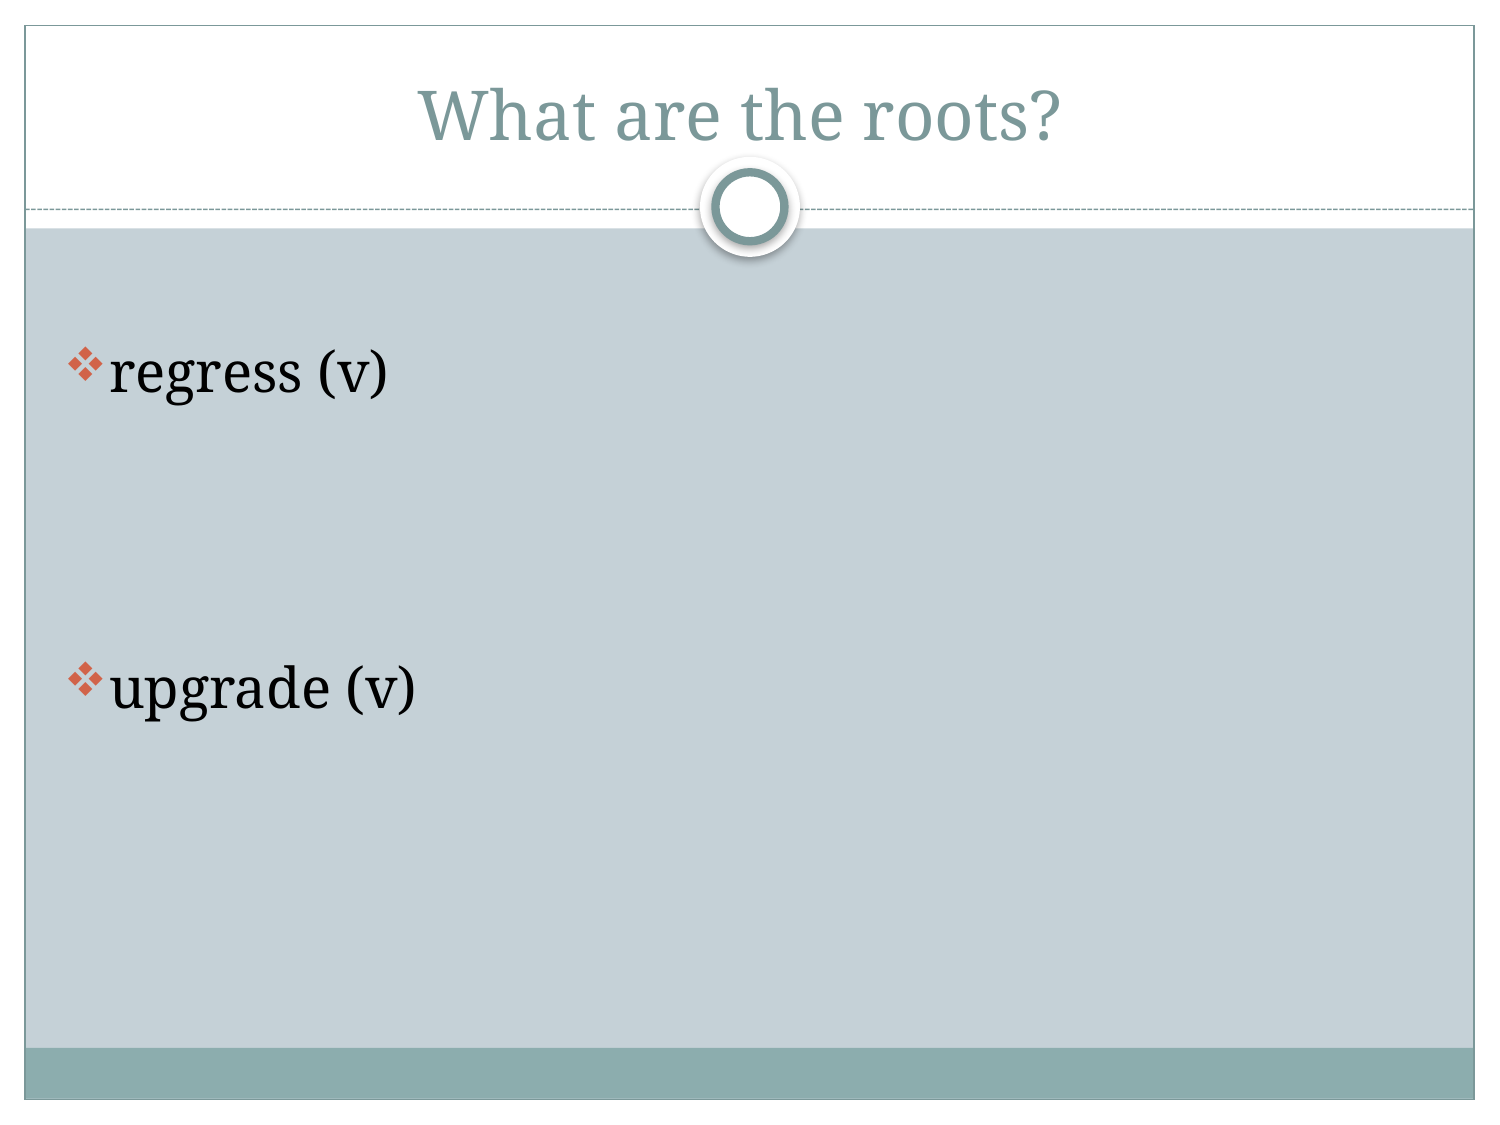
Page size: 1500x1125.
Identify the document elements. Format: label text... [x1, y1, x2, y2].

title What are the roots? [49, 37, 1450, 162]
list regress (v) upgrade (v) [49, 250, 1445, 1001]
